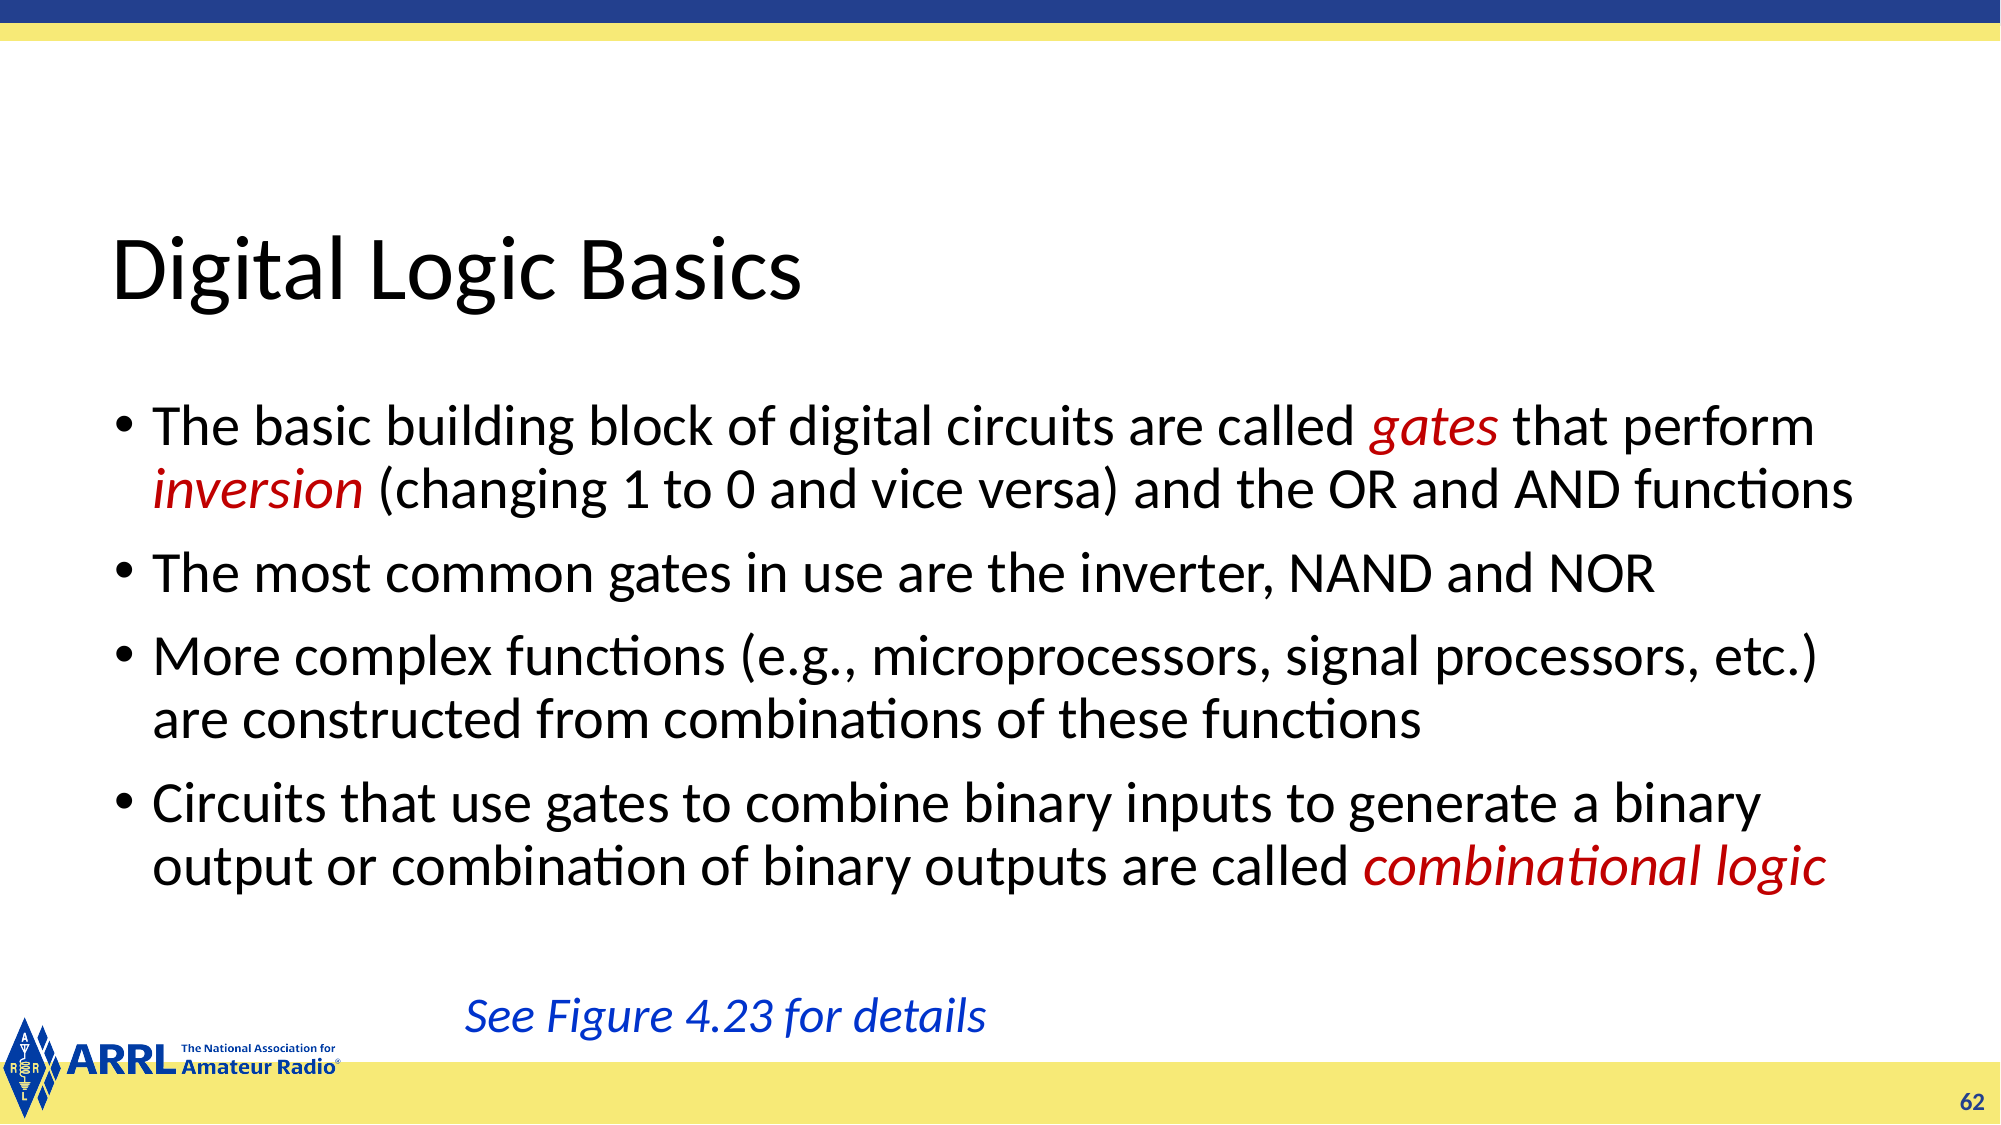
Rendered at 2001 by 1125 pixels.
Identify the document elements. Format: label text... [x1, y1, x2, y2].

title Digital Logic Basics [96, 212, 1897, 356]
text_box See Figure 4.23 for details [450, 974, 1225, 1050]
list The basic building block of digital circuits are called gates that perform inversion (changing 1 to 0 and vice versa) and the OR and AND functions The most common gates in use are the inverter, NAND and NOR More complex functions (e.g., microprocessors, signal processors, etc.) are constructed from combinations of these functions Circuits that use gates to combine binary inputs to generate a binary output or combination of binary outputs are called combinational logic [99, 387, 1900, 1050]
picture [1, 1015, 342, 1121]
